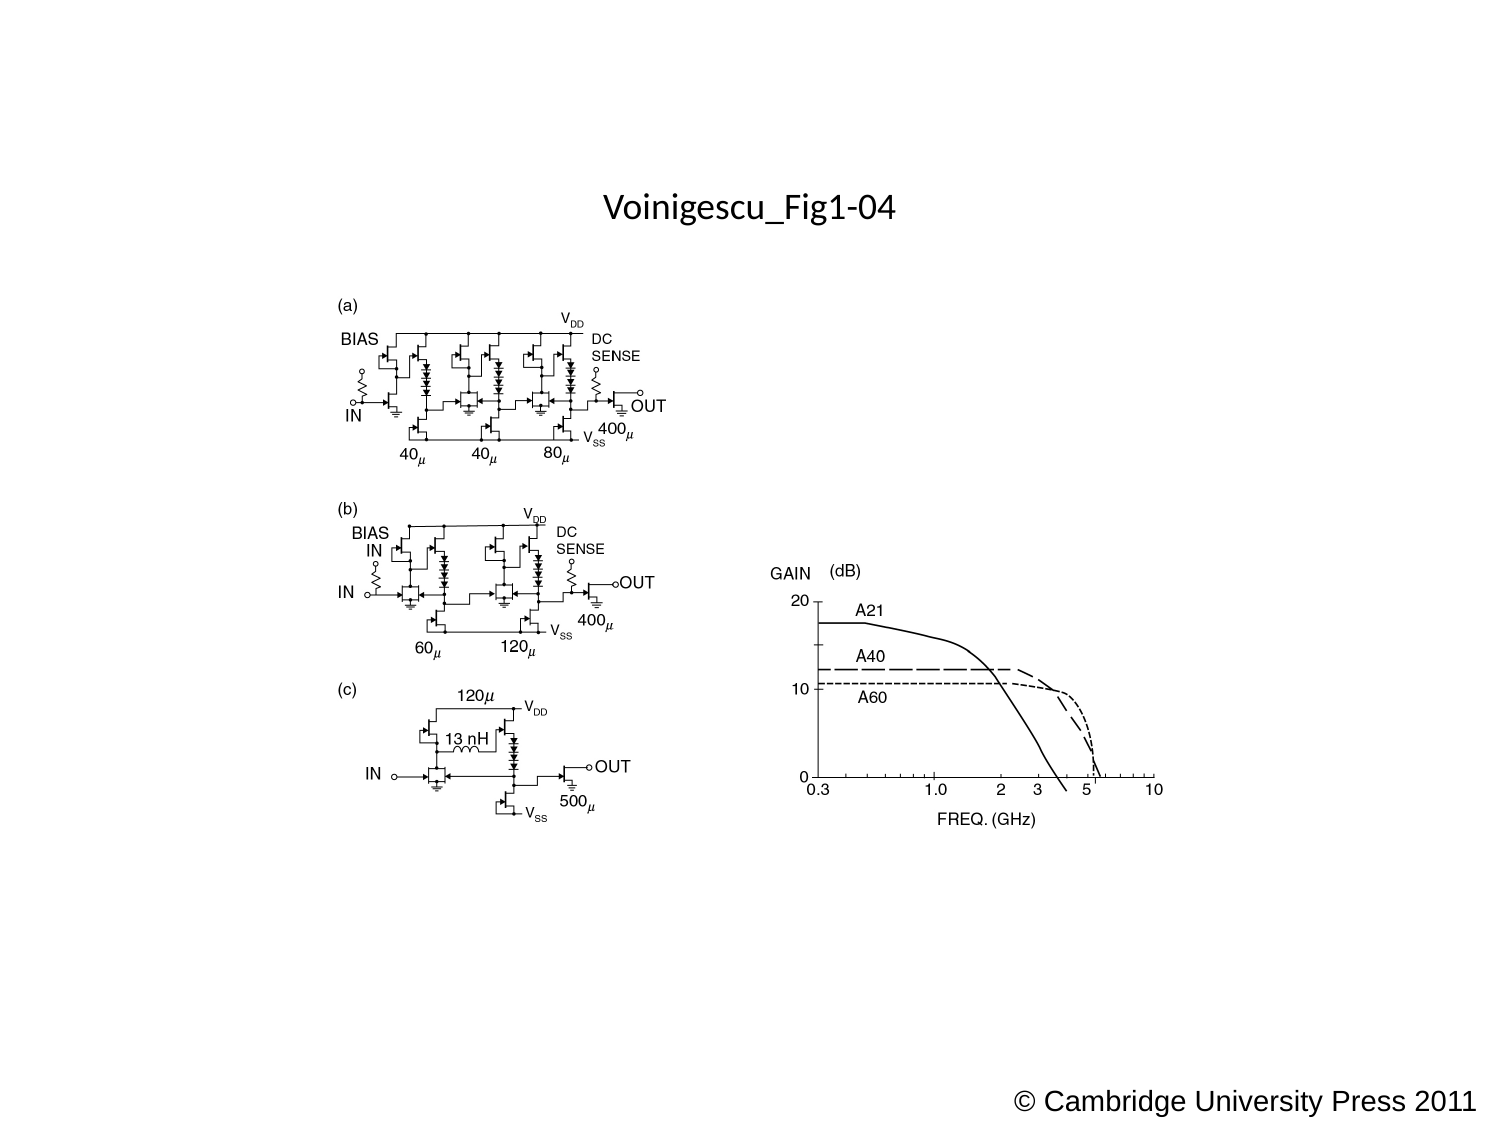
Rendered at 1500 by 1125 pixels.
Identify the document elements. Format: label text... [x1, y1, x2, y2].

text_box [337, 174, 1163, 829]
text_box © Cambridge University Press 2011 [907, 1074, 1493, 1125]
